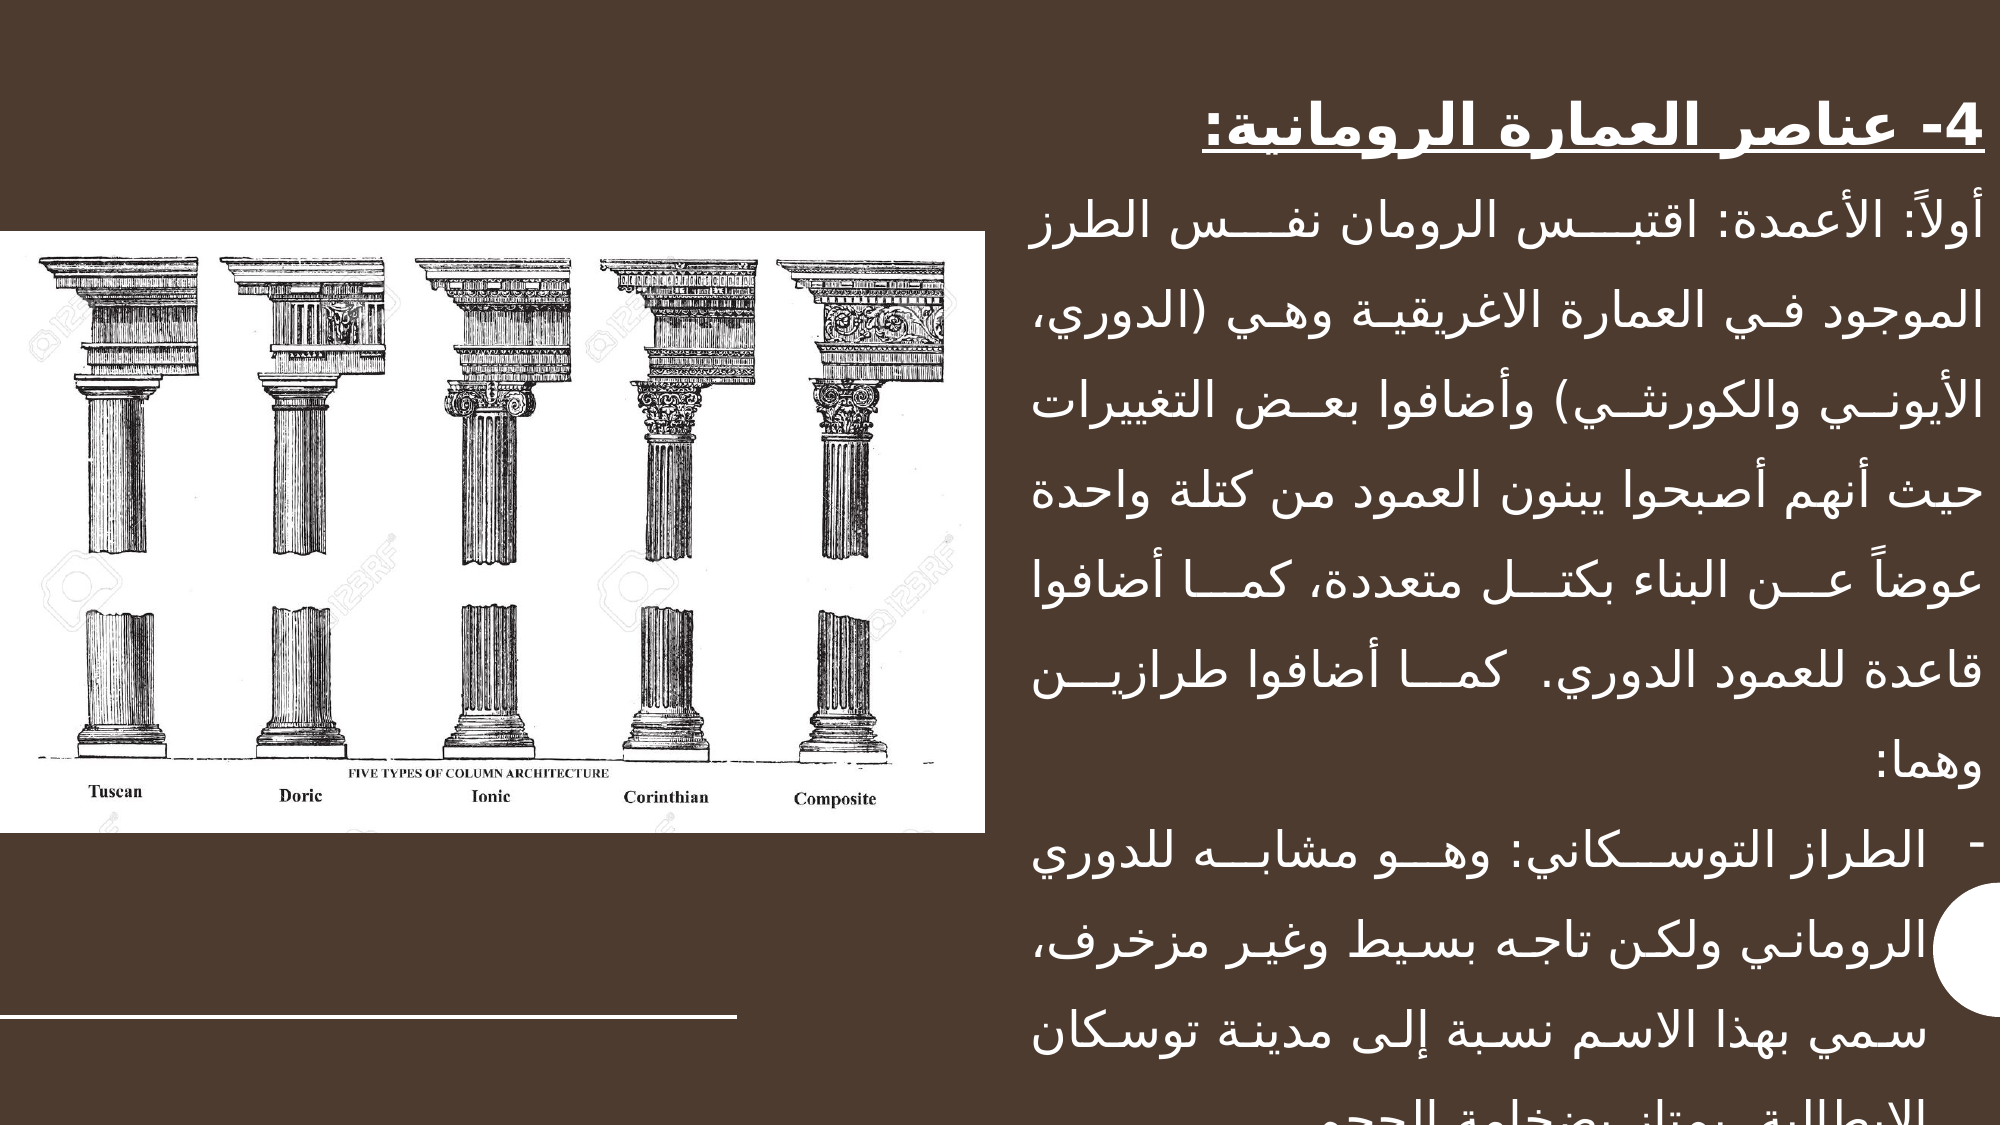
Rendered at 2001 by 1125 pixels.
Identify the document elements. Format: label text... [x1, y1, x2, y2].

picture [0, 231, 985, 833]
text_box 4- عناصر العمارة الرومانية: أولاً: الأعمدة: اقتبس الرومان نفس الطرز الموجود في العمارة الاغريقية وهي (الدوري، الأيوني والكورنثي) وأضافوا بعض التغييرات حيث أنهم أصبحوا يبنون العمود من كتلة واحدة عوضاً عن البناء بكتل متعددة، كما أضافوا قاعدة للعمود الدوري. كما أضافوا طرازين وهما: الطراز التوسكاني: وهو مشابه للدوري الروماني ولكن تاجه بسيط وغير مزخرف، سمي بهذا الاسم نسبة إلى مدينة توسكان الإيطالية. يمتاز بضخامة الحجم. الطراز المركب: سمي بهذا الاسم نتيجة لتألف تاجه من تركيبة ما بين زخرفة العمود الكورنثي والأيوني. [1015, 80, 2000, 1125]
